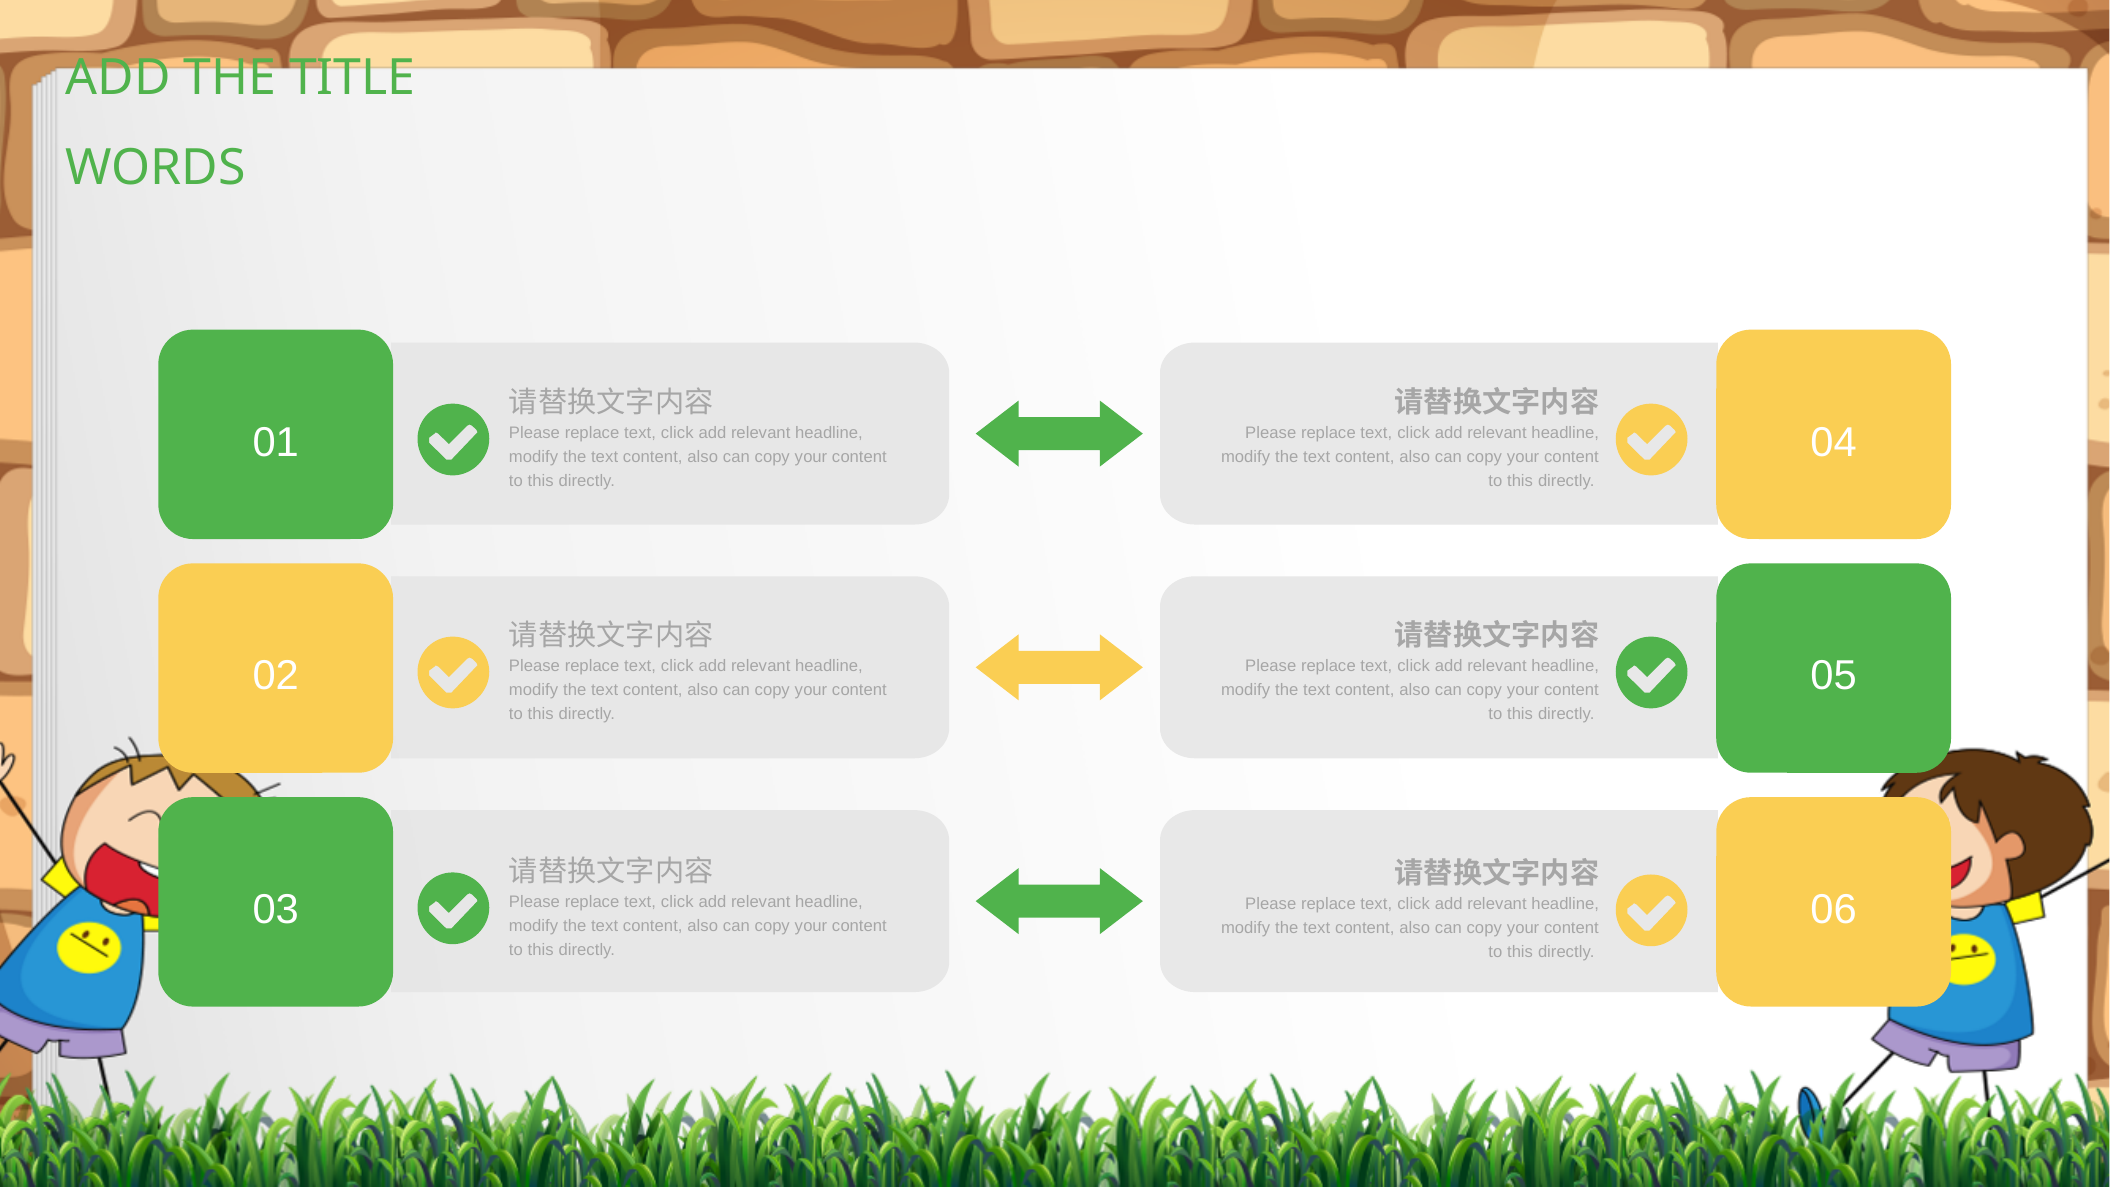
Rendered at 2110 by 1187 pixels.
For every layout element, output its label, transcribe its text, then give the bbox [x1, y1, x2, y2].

text_box [1158, 809, 1720, 994]
text_box [974, 398, 1145, 469]
text_box 05 [1715, 562, 1953, 774]
text_box [417, 403, 490, 476]
text_box [417, 636, 490, 709]
text_box 请替换文字内容 Please replace text, click add relevant headline, modify the text content, also can copy your content to this directly. [508, 376, 897, 490]
text_box [417, 872, 490, 945]
picture [0, 0, 2110, 1187]
text_box [974, 632, 1145, 703]
text_box [390, 341, 951, 526]
text_box 请替换文字内容 Please replace text, click add relevant headline, modify the text content, also can copy your content to this directly. [1211, 609, 1600, 723]
text_box [974, 865, 1145, 937]
text_box 06 [1715, 796, 1953, 1008]
text_box 01 [157, 328, 395, 541]
text_box [1615, 874, 1688, 947]
text_box 请替换文字内容 Please replace text, click add relevant headline, modify the text content, also can copy your content to this directly. [508, 609, 897, 723]
text_box [1615, 636, 1688, 709]
text_box 04 [1715, 328, 1953, 541]
text_box [1158, 341, 1720, 526]
text_box 03 [157, 796, 395, 1008]
text_box [390, 575, 951, 760]
text_box 请替换文字内容 Please replace text, click add relevant headline, modify the text content, also can copy your content to this directly. [1211, 847, 1600, 961]
text_box 02 [157, 562, 395, 774]
text_box 请替换文字内容 Please replace text, click add relevant headline, modify the text content, also can copy your content to this directly. [1211, 376, 1600, 490]
text_box [1615, 403, 1688, 476]
text_box 请替换文字内容 Please replace text, click add relevant headline, modify the text content, also can copy your content to this directly. [508, 844, 897, 959]
text_box [390, 809, 951, 994]
text_box ADD THE TITLE WORDS [50, 7, 583, 202]
text_box [1158, 575, 1720, 760]
